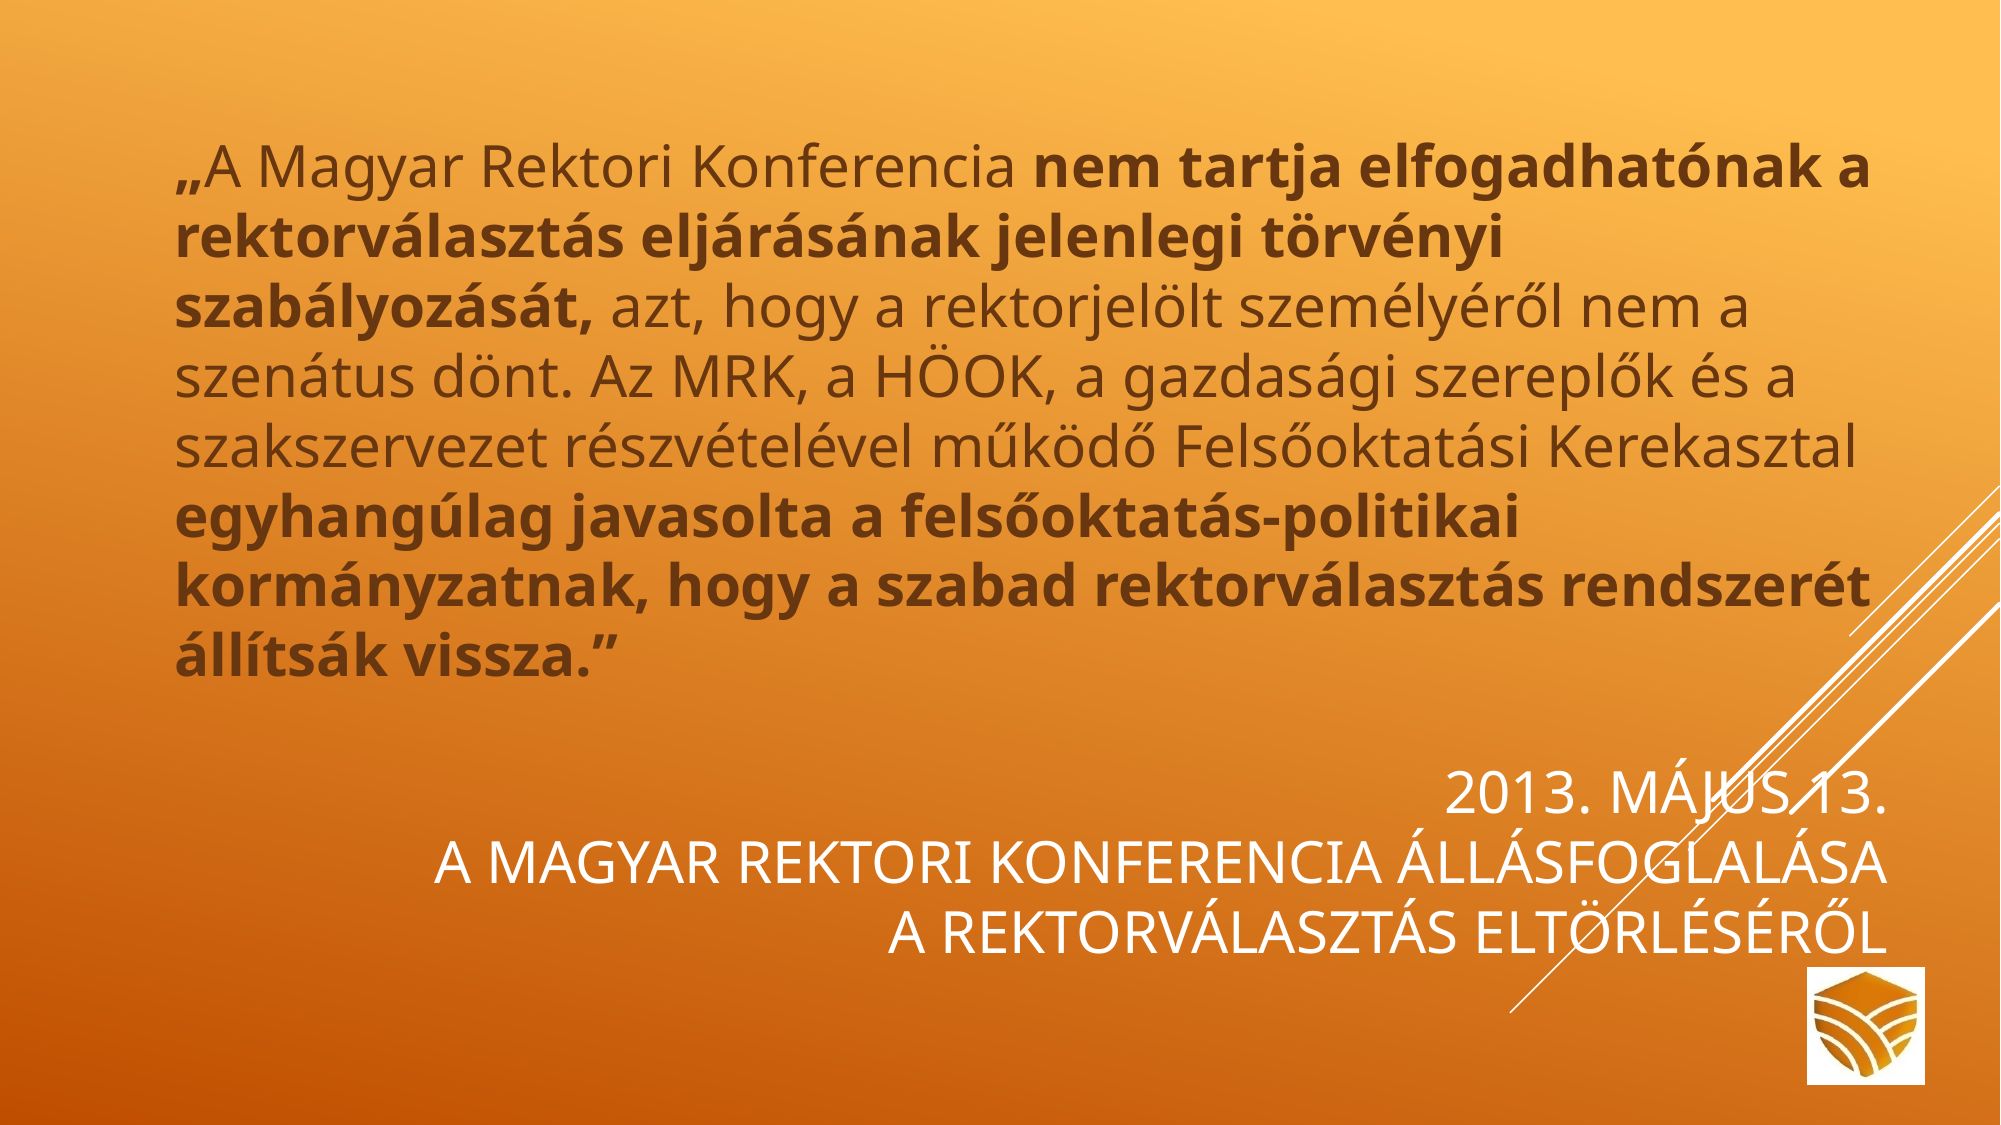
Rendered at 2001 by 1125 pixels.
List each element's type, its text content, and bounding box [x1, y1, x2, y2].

list „A Magyar Rektori Konferencia nem tartja elfogadhatónak a rektorválasztás eljárásának jelenlegi törvényi szabályozását, azt, hogy a rektorjelölt személyéről nem a szenátus dönt. Az MRK, a HÖOK, a gazdasági szereplők és a szakszervezet részvételével működő Felsőoktatási Kerekasztal egyhangúlag javasolta a felsőoktatás-politikai kormányzatnak, hogy a szabad rektorválasztás rendszerét állítsák vissza.” [112, 112, 1924, 706]
title 2013. május 13. A Magyar rektori konferencia állásfoglalása A rektorválasztás eltörléséről [112, 736, 1904, 984]
picture [1807, 966, 1925, 1085]
